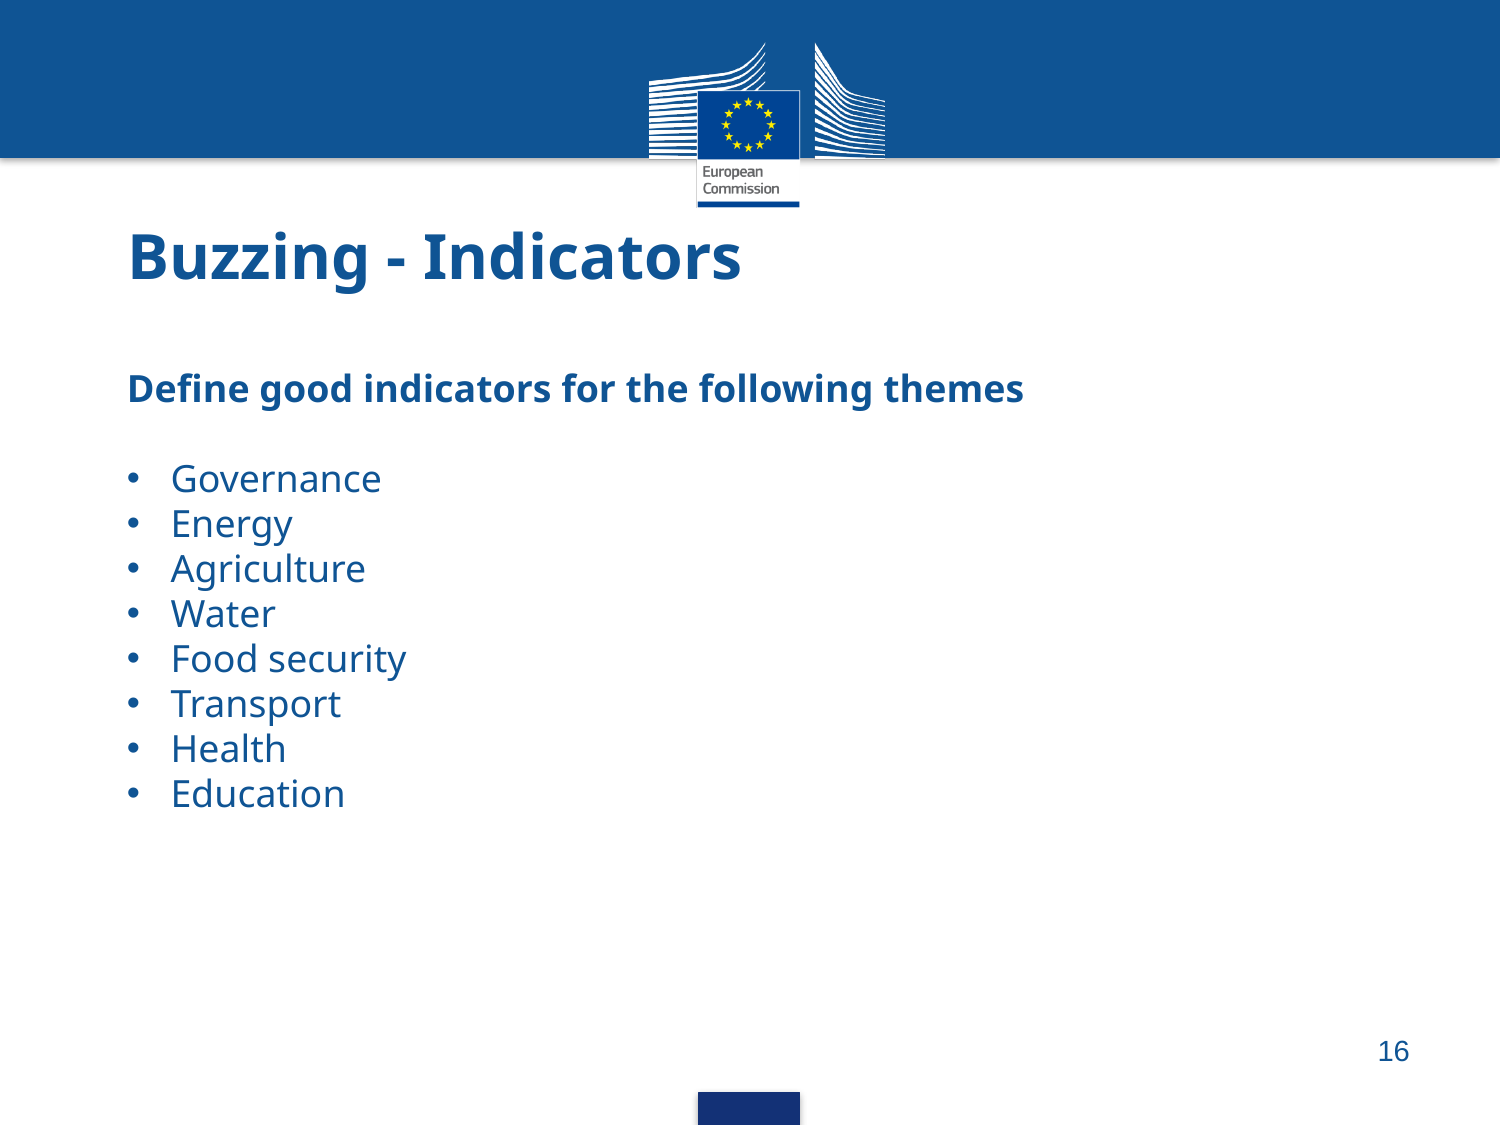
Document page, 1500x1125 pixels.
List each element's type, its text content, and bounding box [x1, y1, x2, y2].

text_box Define good indicators for the following themes Governance Energy Agriculture Water Food security Transport Health Education [112, 312, 1275, 958]
title Buzzing - Indicators [112, 153, 1463, 356]
picture [649, 42, 885, 153]
slide_number 16 [1074, 1024, 1426, 1103]
